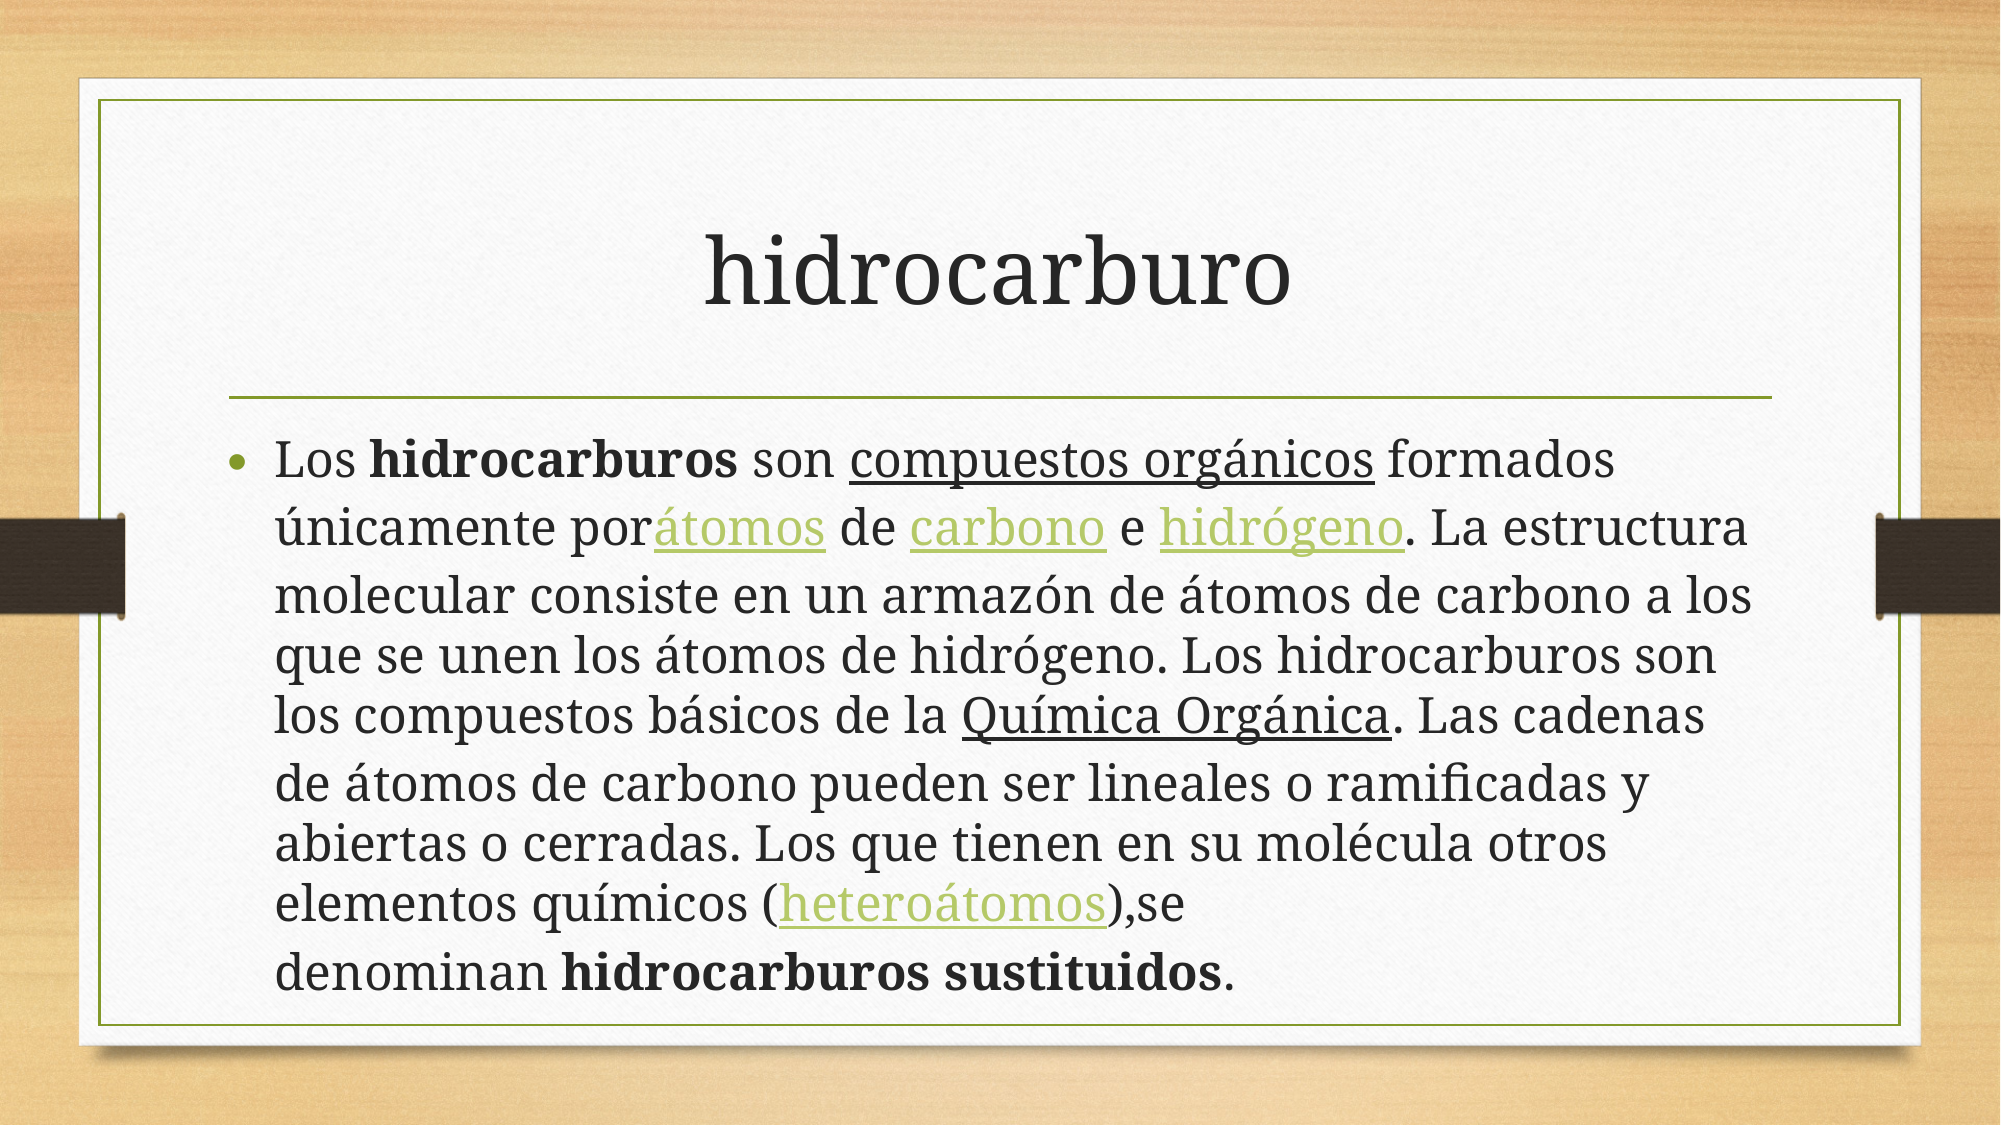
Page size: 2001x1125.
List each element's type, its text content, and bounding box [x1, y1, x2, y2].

title hidrocarburo [212, 161, 1788, 375]
picture [0, 0, 2001, 1125]
list Los hidrocarburos son compuestos orgánicos formados únicamente porátomos de carbono e hidrógeno. La estructura molecular consiste en un armazón de átomos de carbono a los que se unen los átomos de hidrógeno. Los hidrocarburos son los compuestos básicos de la Química Orgánica. Las cadenas de átomos de carbono pueden ser lineales o ramificadas y abiertas o cerradas. Los que tienen en su molécula otros elementos químicos (heteroátomos),se denominan hidrocarburos sustituidos. [212, 419, 1788, 964]
